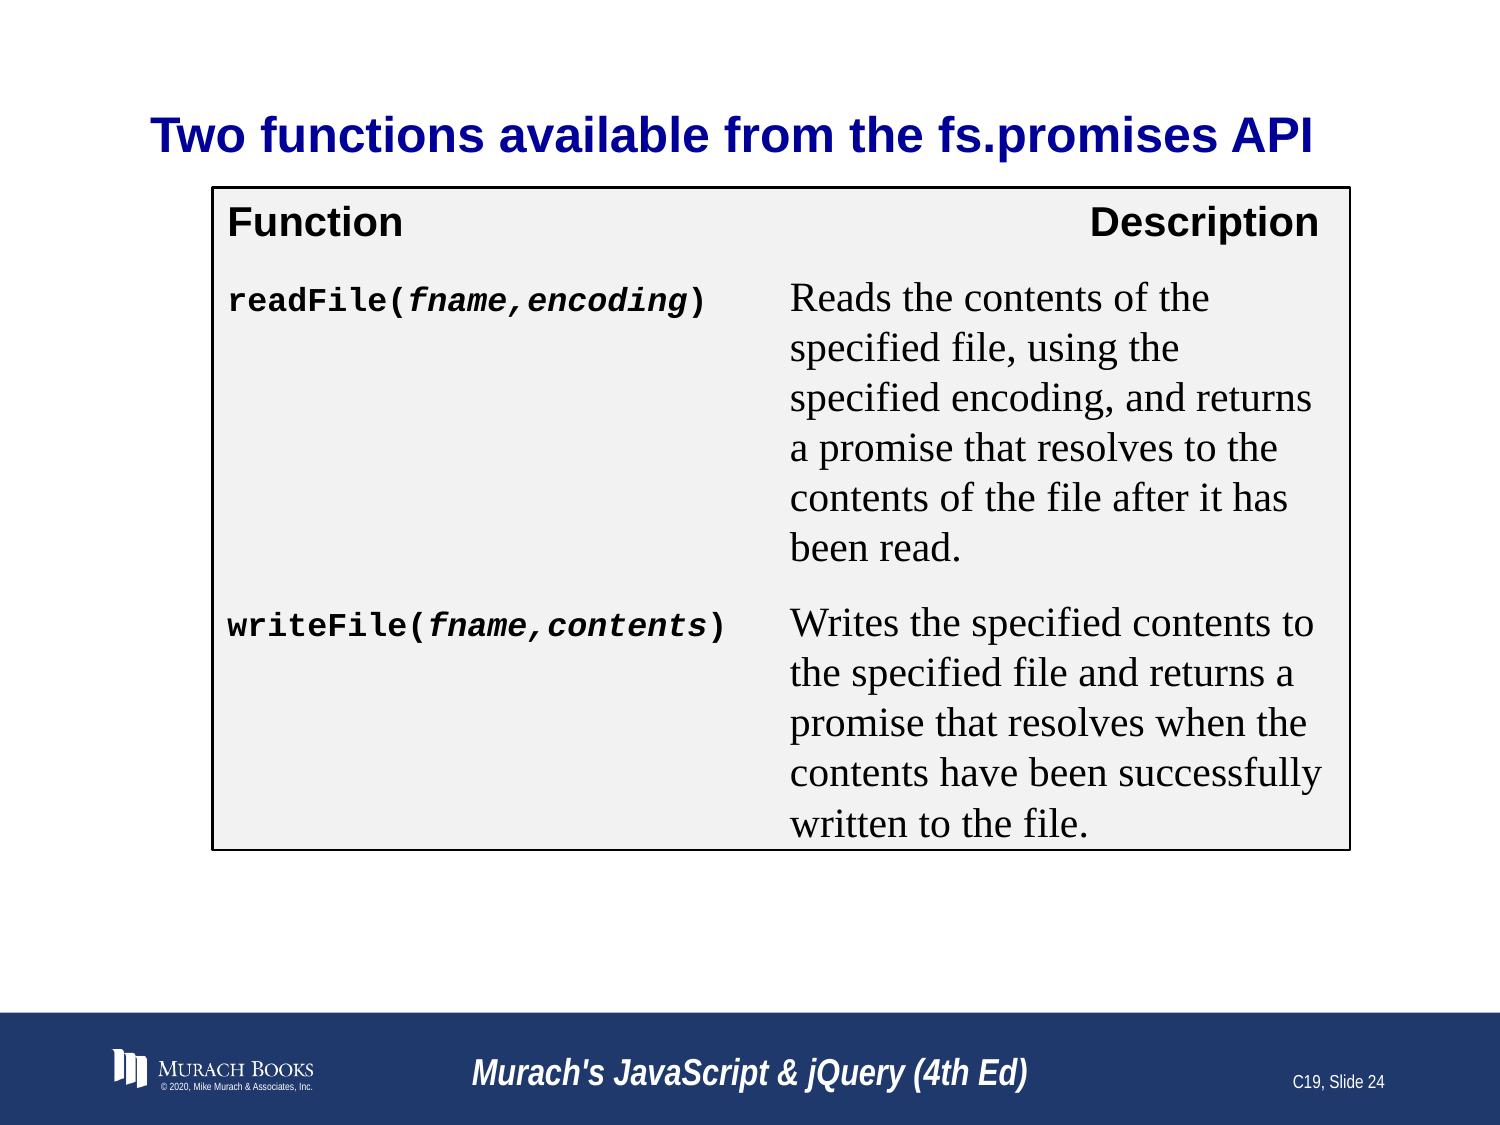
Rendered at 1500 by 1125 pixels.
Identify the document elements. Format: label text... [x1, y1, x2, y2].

slide_number Murach's JavaScript & jQuery (4th Ed) [463, 1025, 1050, 1100]
footer © 2020, Mike Murach & Associates, Inc. [12, 1025, 463, 1100]
title Two functions available from the fs.promises API [150, 102, 1350, 164]
list Function Description readFile(fname,encoding) Reads the contents of the specified file, using the specified encoding, and returns a promise that resolves to the contents of the file after it has been read. writeFile(fname,contents) Writes the specified contents to the specified file and returns a promise that resolves when the contents have been successfully written to the file. [210, 185, 1353, 853]
slide_number C19, Slide 24 [1087, 1025, 1400, 1100]
